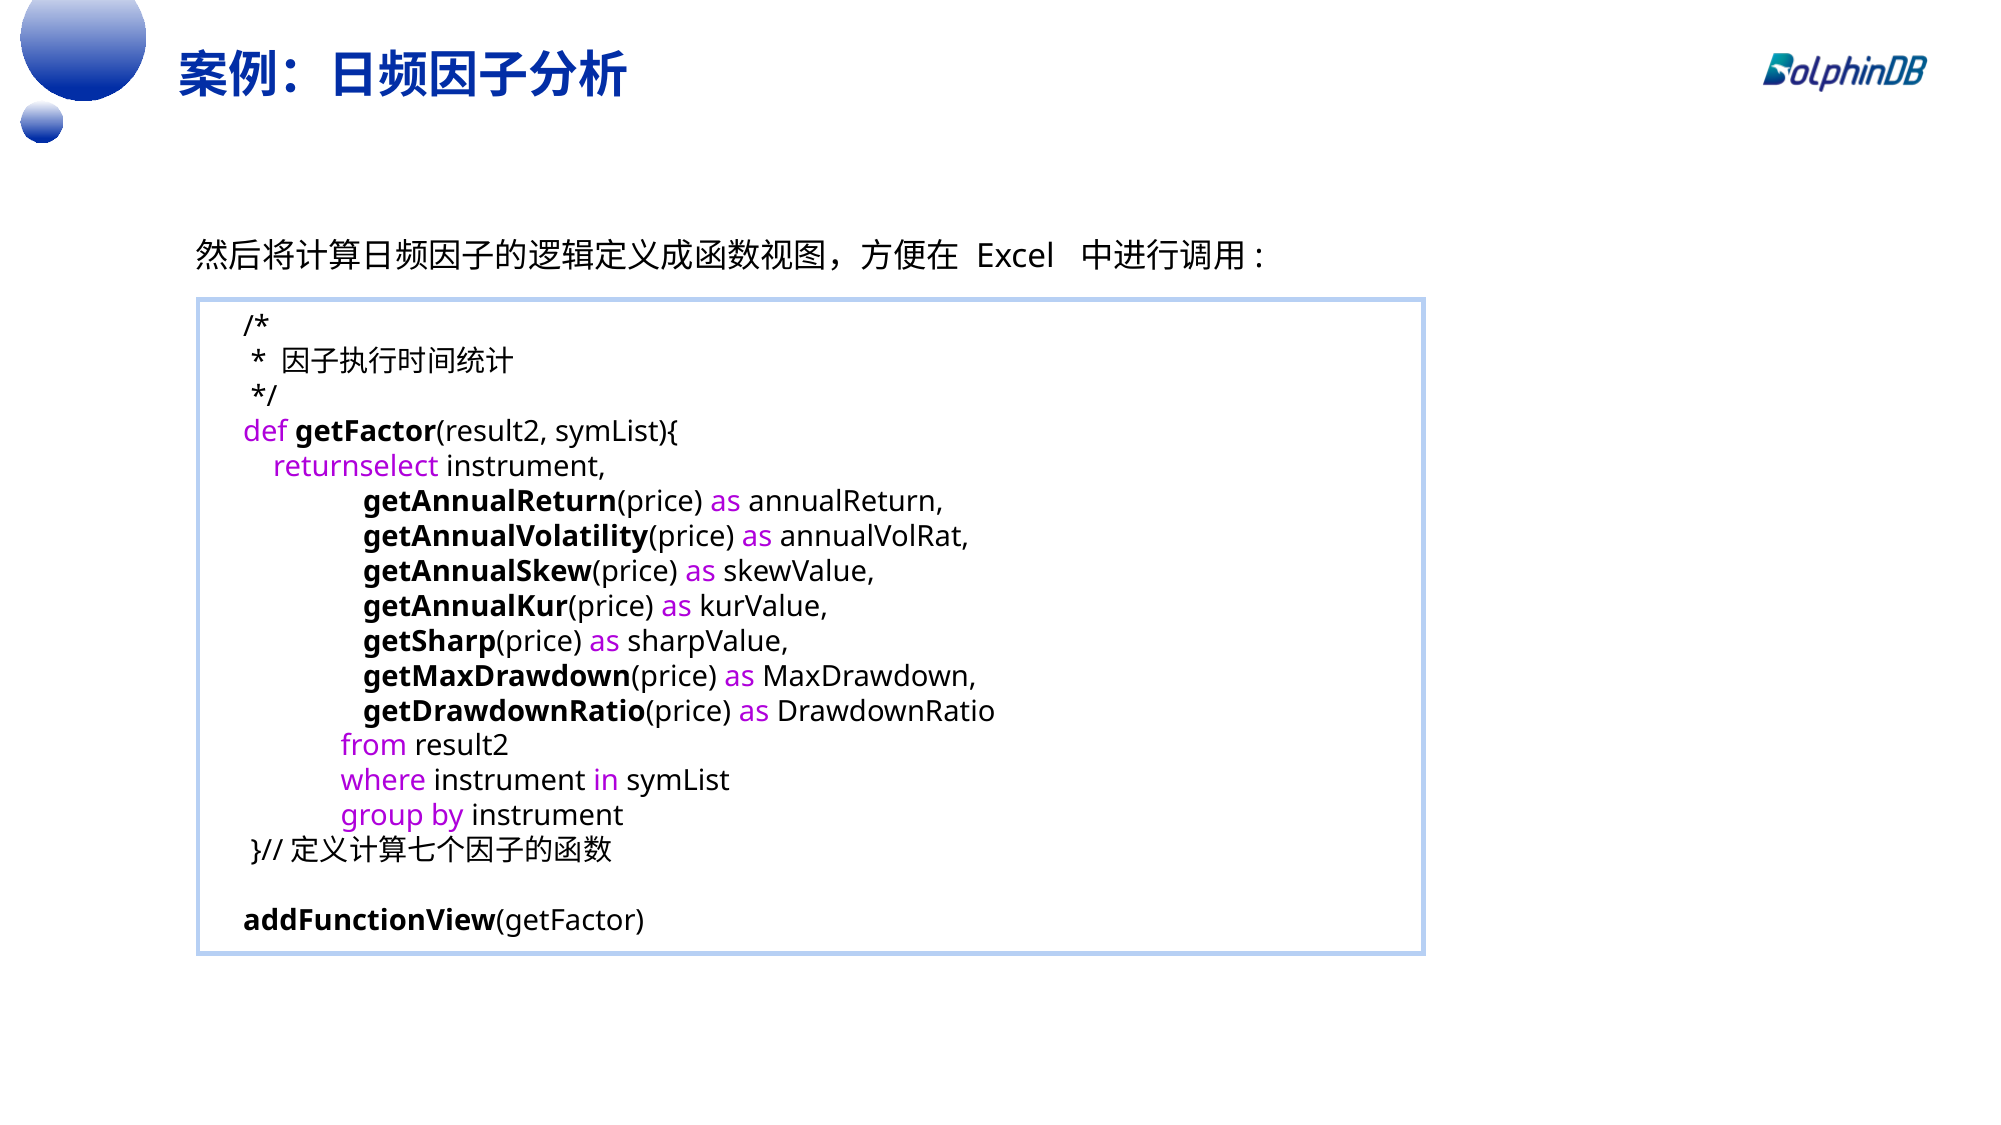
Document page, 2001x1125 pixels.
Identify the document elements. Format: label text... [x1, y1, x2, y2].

text_box [19, 99, 64, 144]
text_box [19, 0, 147, 102]
text_box [197, 299, 1424, 955]
text_box 案例：日频因子分析 [163, 35, 1545, 110]
picture [1755, 47, 1929, 93]
text_box 然后将计算日频因子的逻辑定义成函数视图，方便在 Excel 中进行调用: [181, 226, 1421, 282]
text_box /* * 因子执行时间统计 */ def getFactor(result2, symList){ returnselect instrument, getAnnualReturn(price) as annualReturn, getAnnualVolatility(price) as annualVolRat, getAnnualSkew(price) as skewValue, getAnnualKur(price) as kurValue, getSharp(price) as sharpValue, getMaxDrawdown(price) as MaxDrawdown, getDrawdownRatio(price) as DrawdownRatio from result2 where instrument in symList group by instrument }//定义计算七个因子的函数 addFunctionView(getFactor) [228, 299, 1393, 944]
